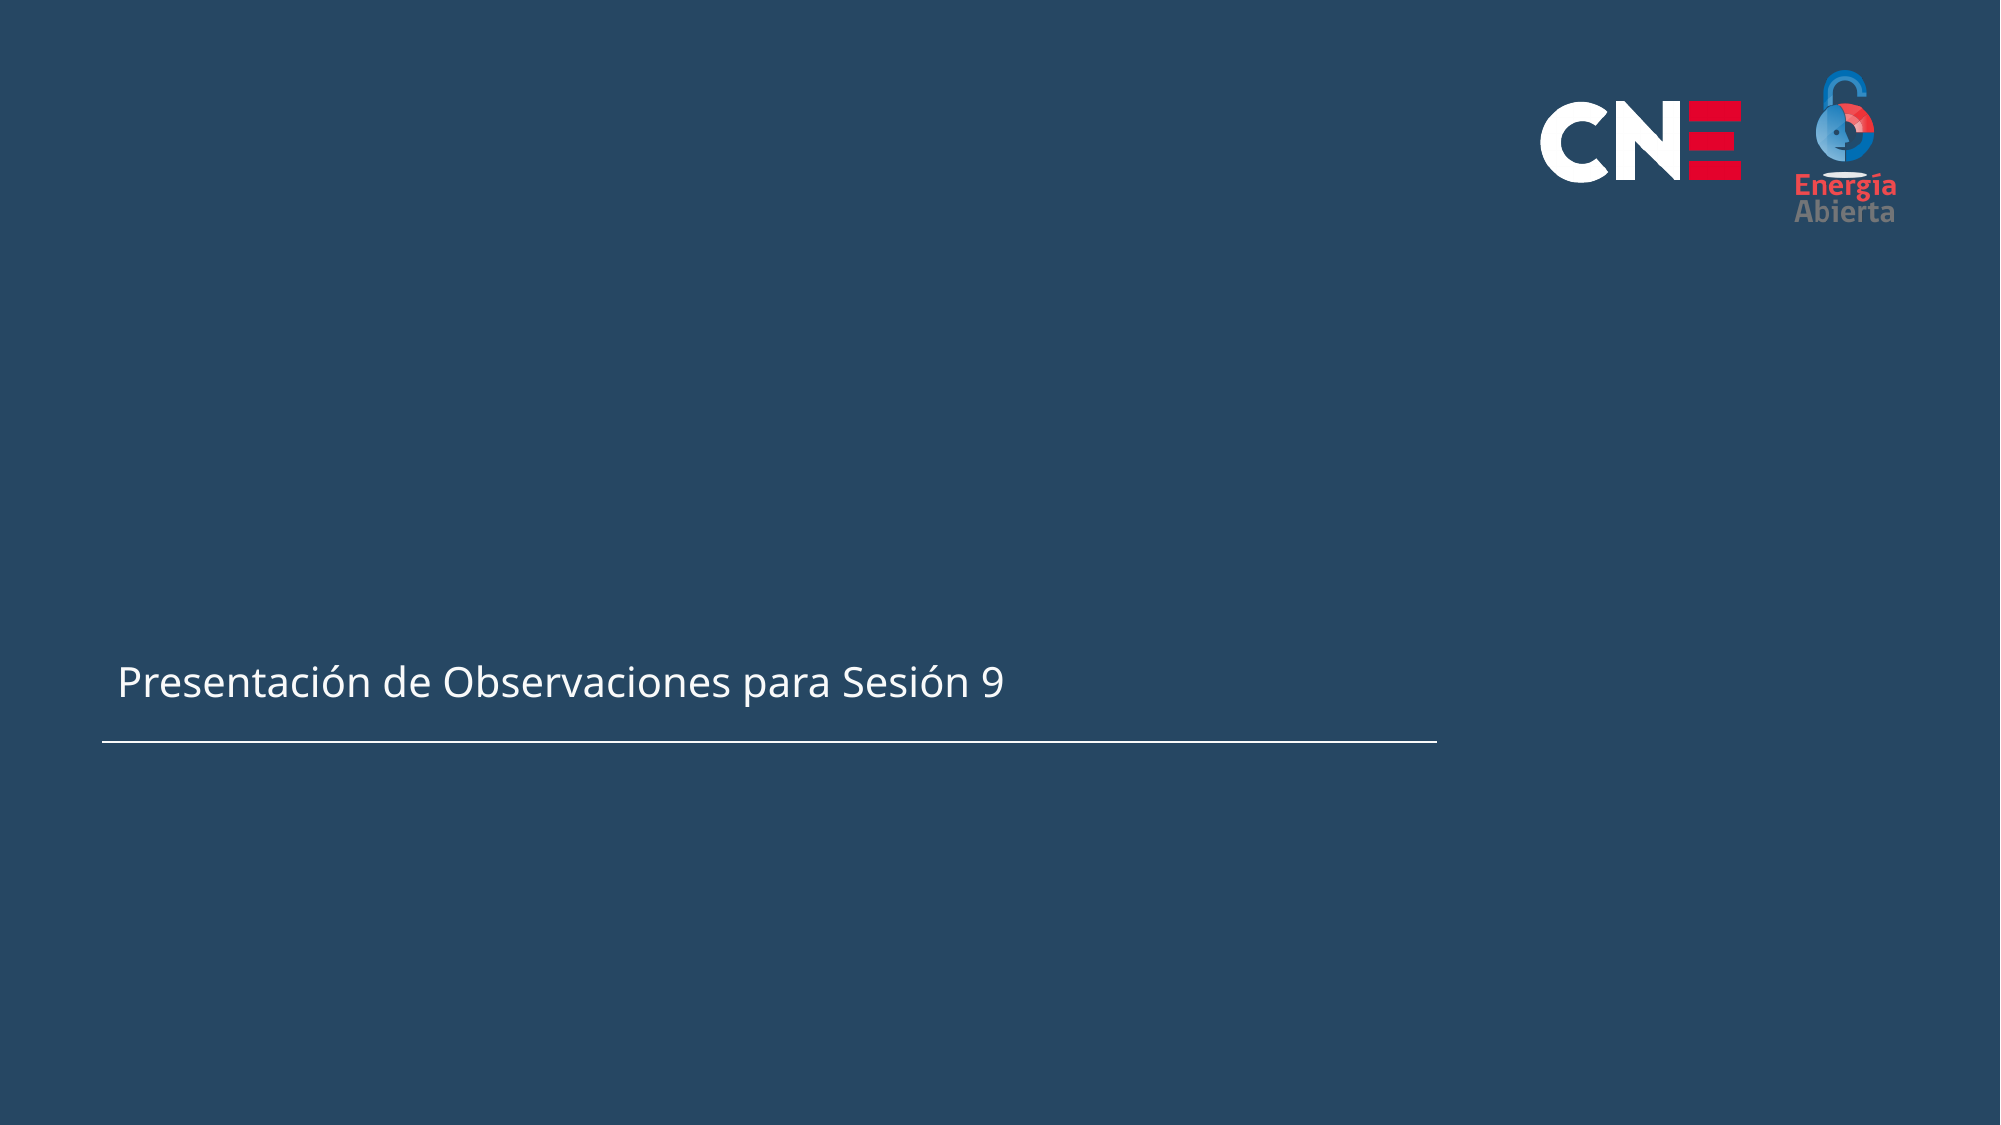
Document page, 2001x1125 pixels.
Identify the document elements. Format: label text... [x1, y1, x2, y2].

picture [1540, 100, 1741, 183]
picture [1791, 66, 1898, 224]
text_box Presentación de Observaciones para Sesión 9 [102, 621, 1910, 740]
